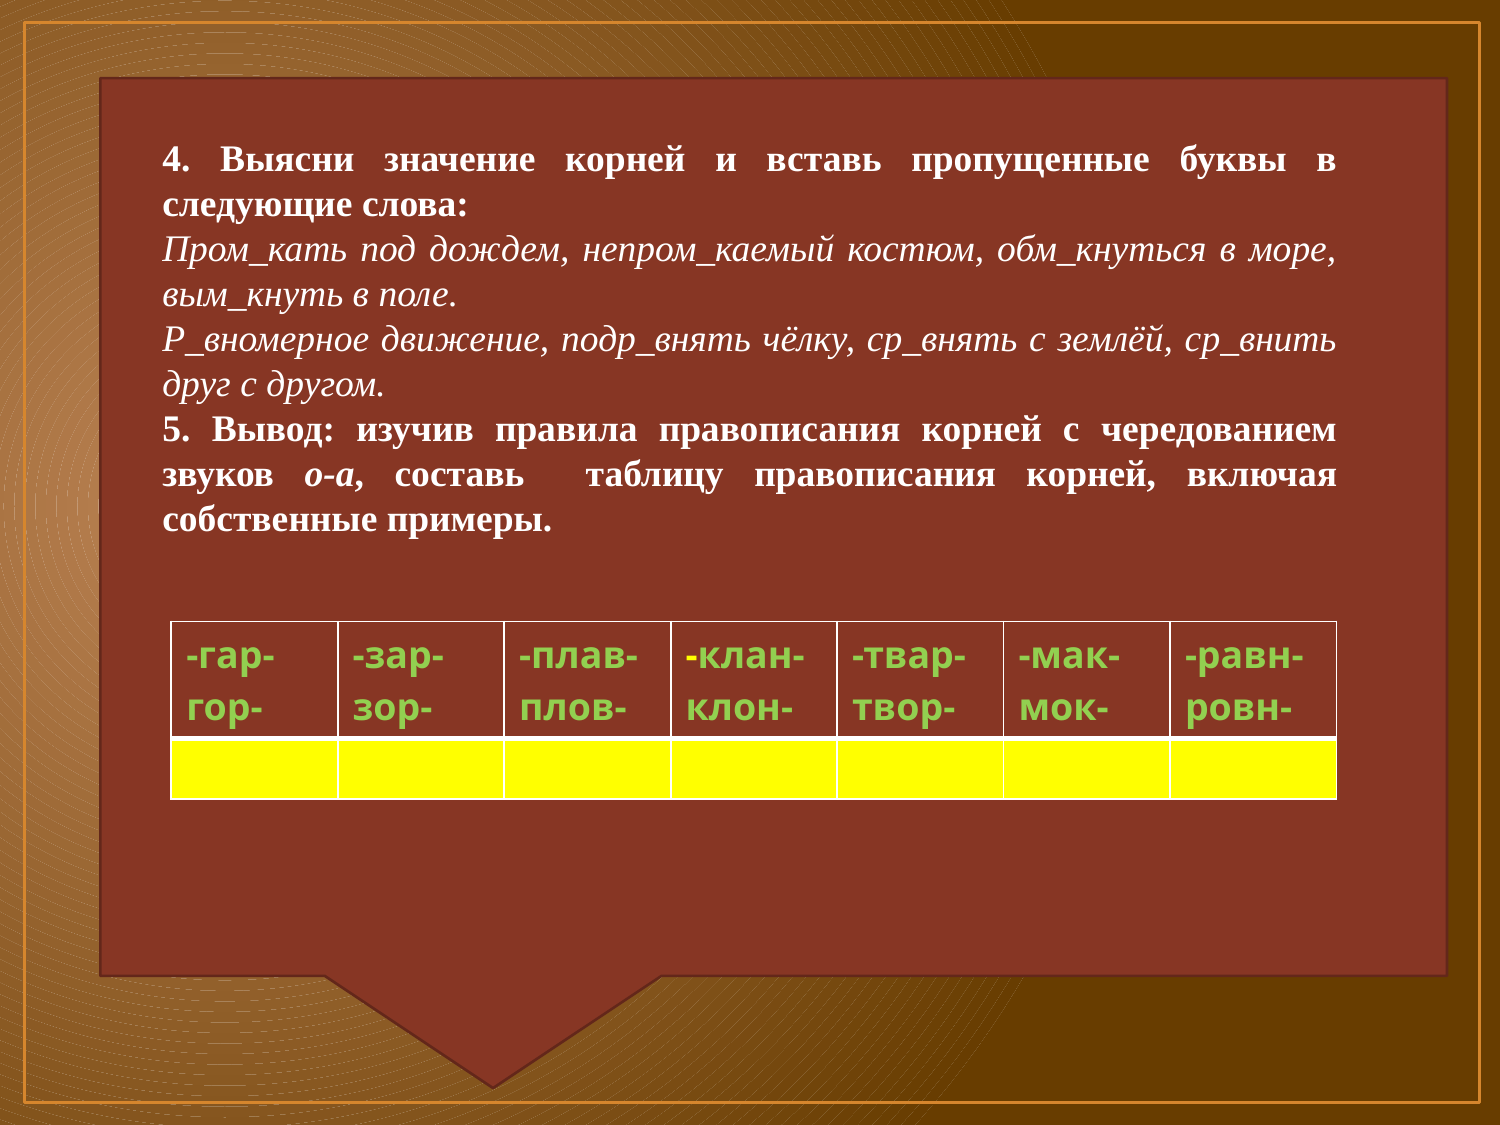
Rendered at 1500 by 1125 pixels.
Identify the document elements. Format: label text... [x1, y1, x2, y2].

table_header -клан-клон- [672, 622, 836, 736]
text_box [99, 76, 1449, 1090]
table_header -твар-твор- [838, 622, 1003, 736]
table_cell [838, 741, 1003, 798]
table_header -плав-плов- [505, 622, 670, 736]
table_cell [339, 741, 503, 798]
table_header -зар-зор- [339, 622, 503, 736]
table_header -гар- гор- [172, 622, 337, 736]
text_box 4. Выясни значение корней и вставь пропущенные буквы в следующие слова: Пром_кать под дождем, непром_каемый костюм, обм_кнуться в море, вым_кнуть в поле. Р_вномерное движение, подр_внять чёлку, ср_внять с землёй, ср_внить друг с другом. 5. Вывод: изучив правила правописания корней с чередованием звуков о-а, составь таблицу правописания корней, включая собственные примеры. [147, 126, 1353, 547]
table_header -равн-ровн- [1171, 622, 1336, 736]
table_cell [1004, 741, 1169, 798]
table_cell [505, 741, 670, 798]
table_cell [672, 741, 836, 798]
table_cell [1171, 741, 1336, 798]
table_cell [172, 741, 337, 798]
table_header -мак-мок- [1004, 622, 1169, 736]
